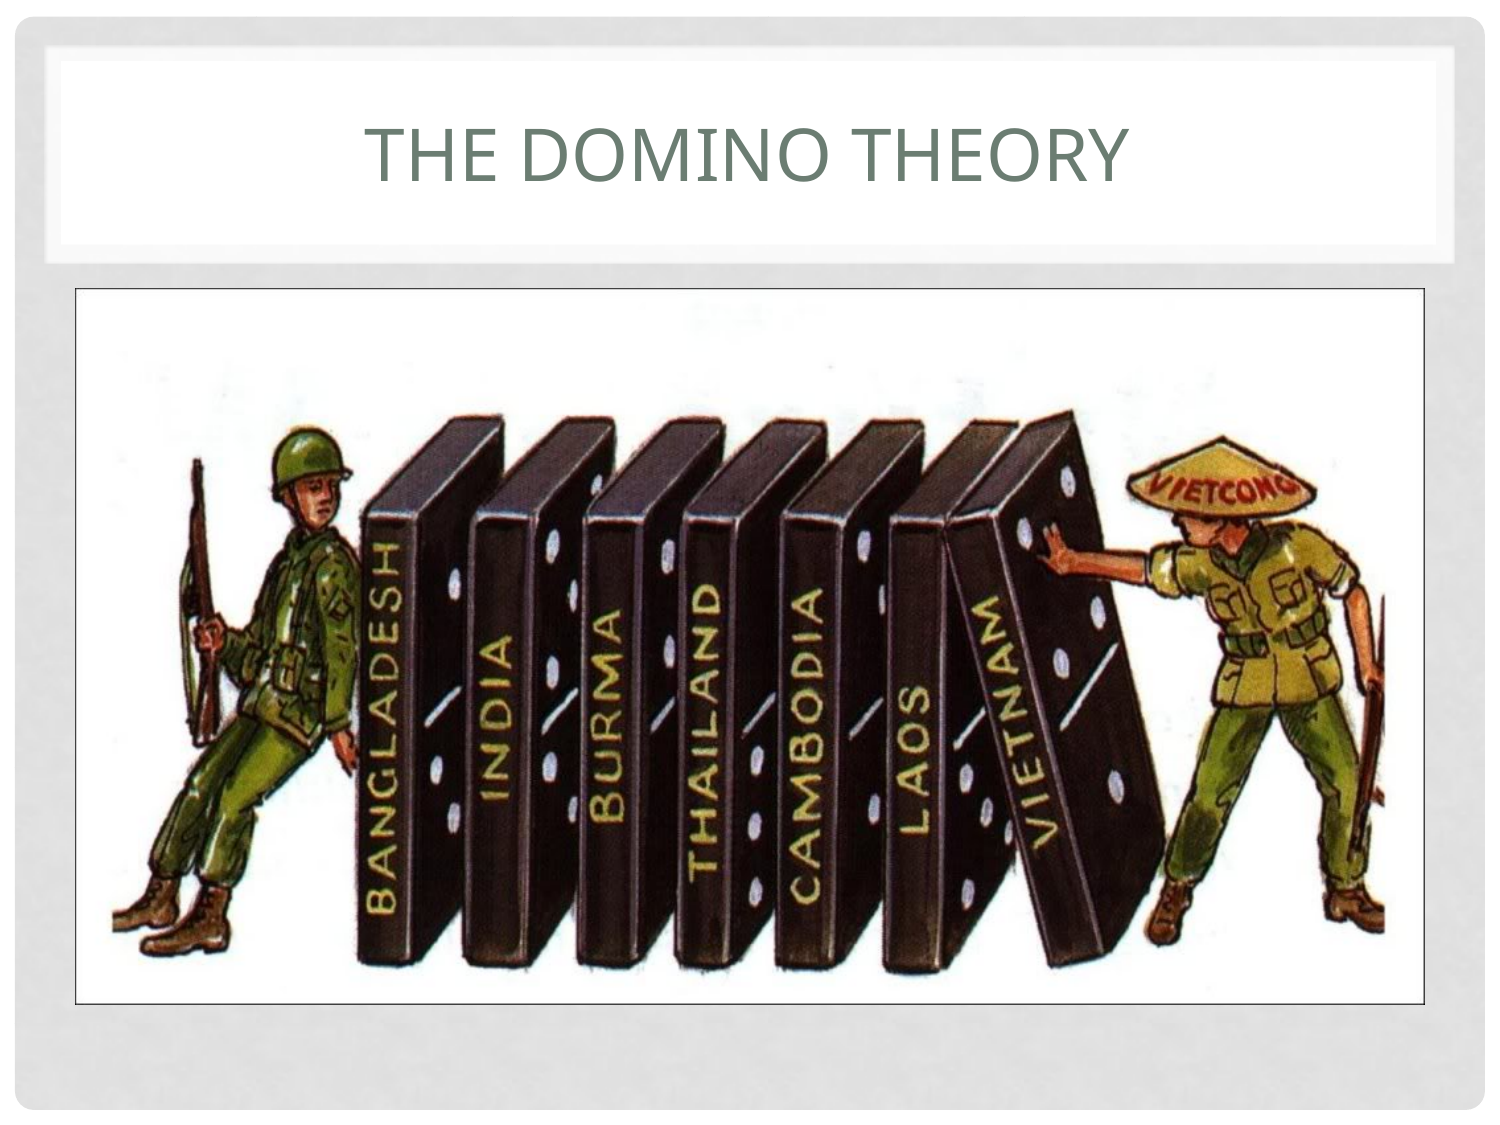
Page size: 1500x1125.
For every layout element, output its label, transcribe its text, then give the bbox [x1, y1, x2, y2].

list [74, 287, 1426, 1005]
title The domino theory [69, 66, 1425, 238]
